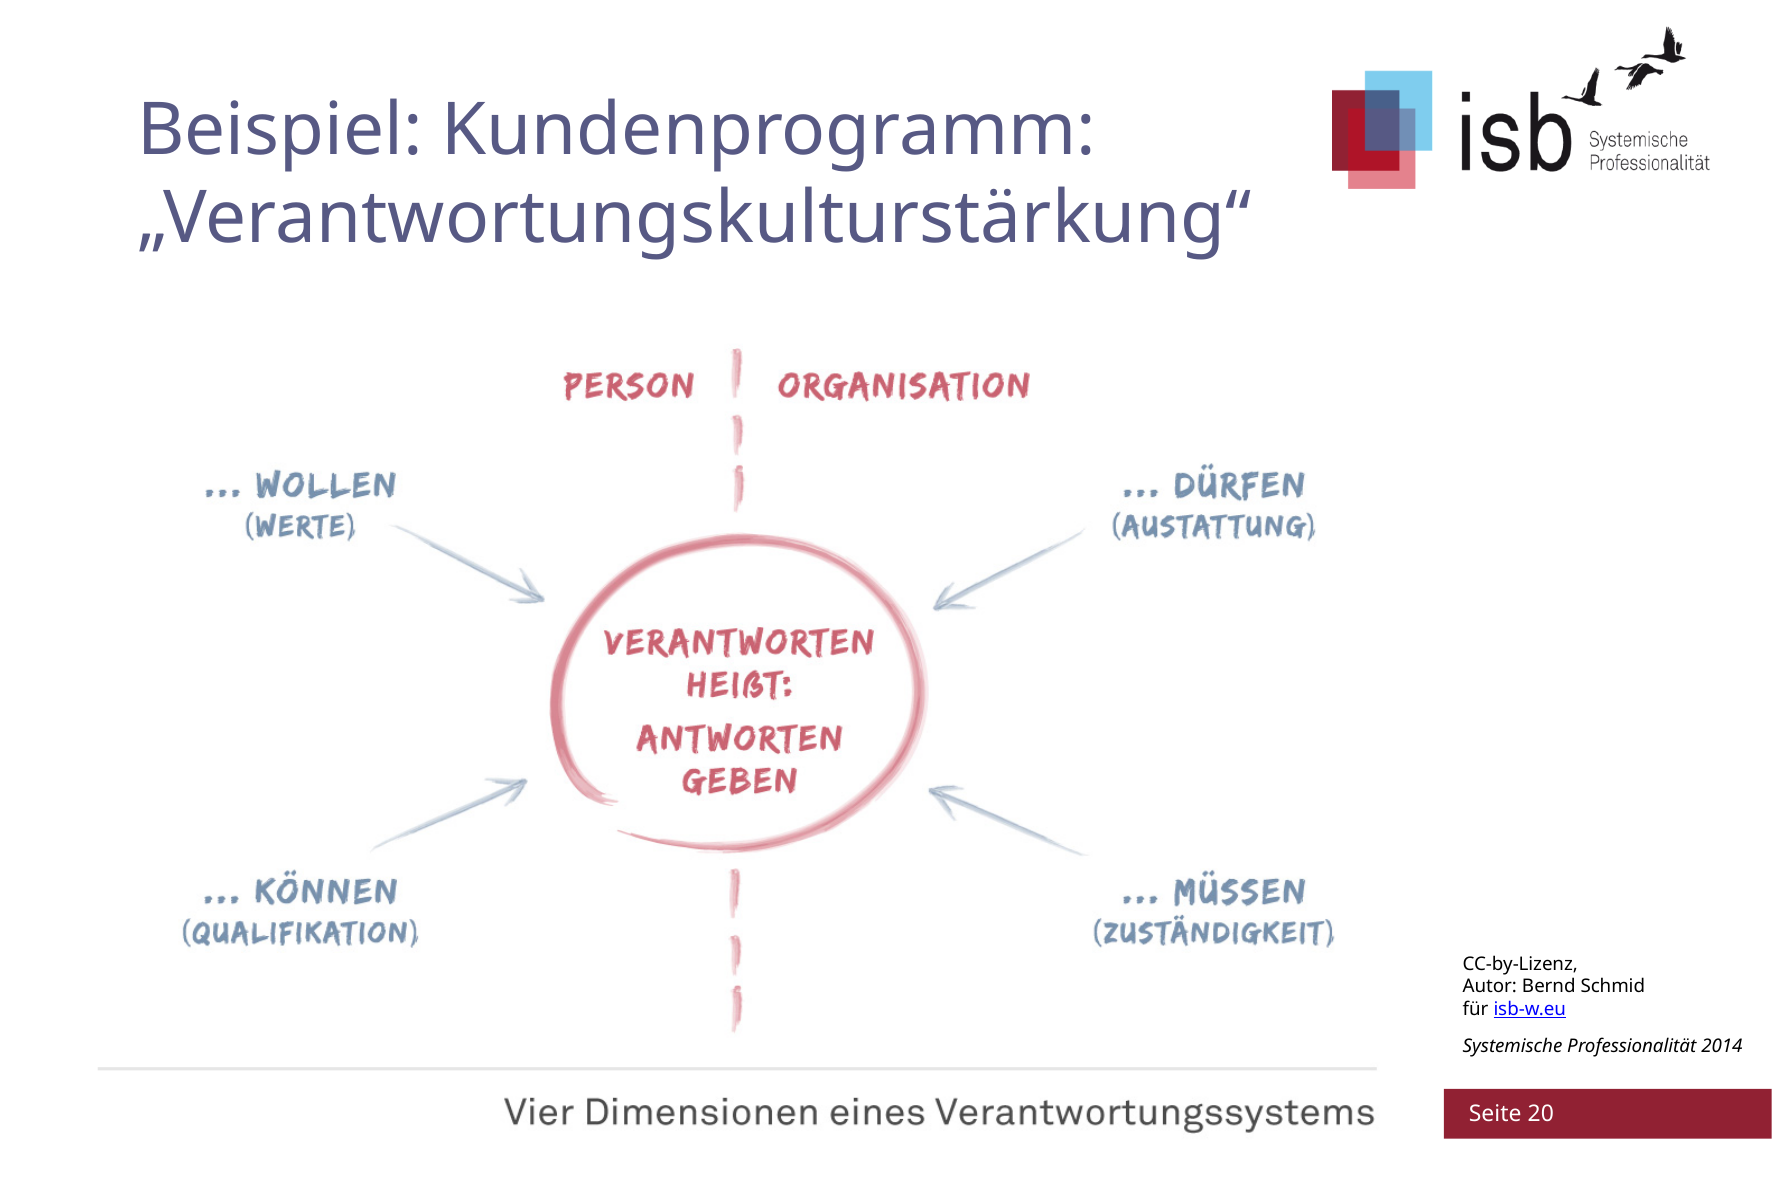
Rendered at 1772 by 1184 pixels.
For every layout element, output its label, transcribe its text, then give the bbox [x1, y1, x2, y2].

picture [1332, 20, 1725, 194]
picture [62, 309, 1406, 1156]
slide_number Seite 20 [1443, 1088, 1772, 1139]
title Beispiel: Kundenprogramm: „Verantwortungskulturstärkung“ [118, 94, 1444, 244]
